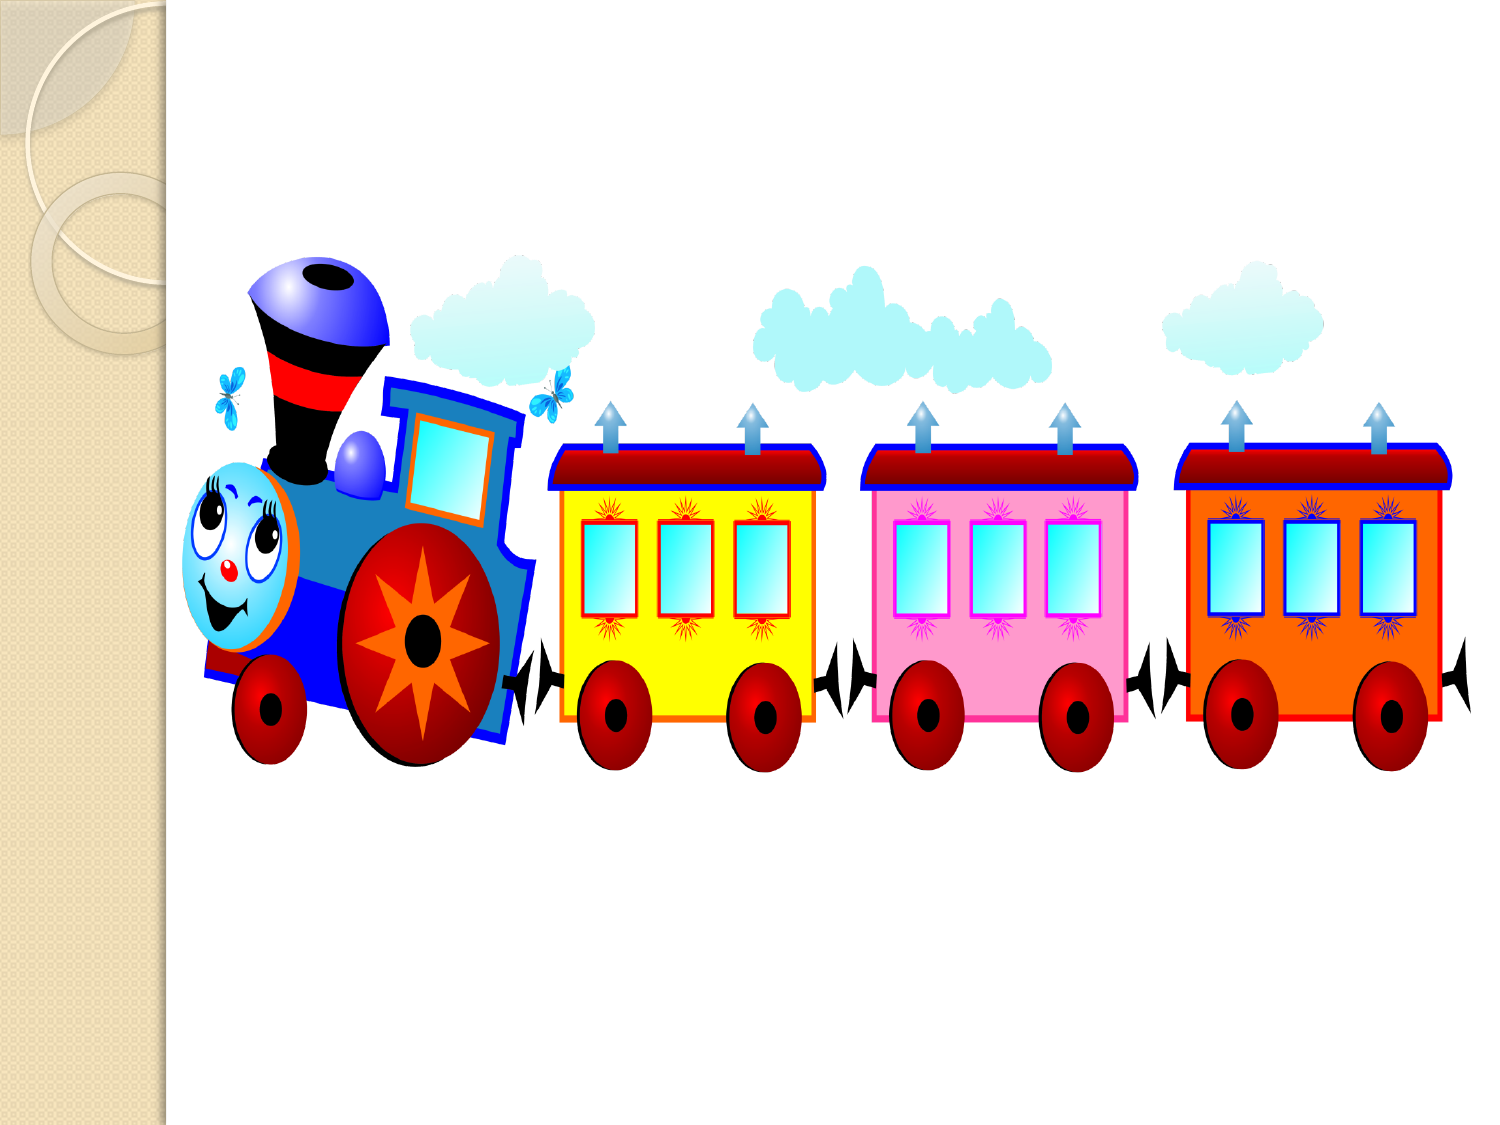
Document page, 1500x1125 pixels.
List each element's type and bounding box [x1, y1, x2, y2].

picture [176, 245, 1472, 774]
